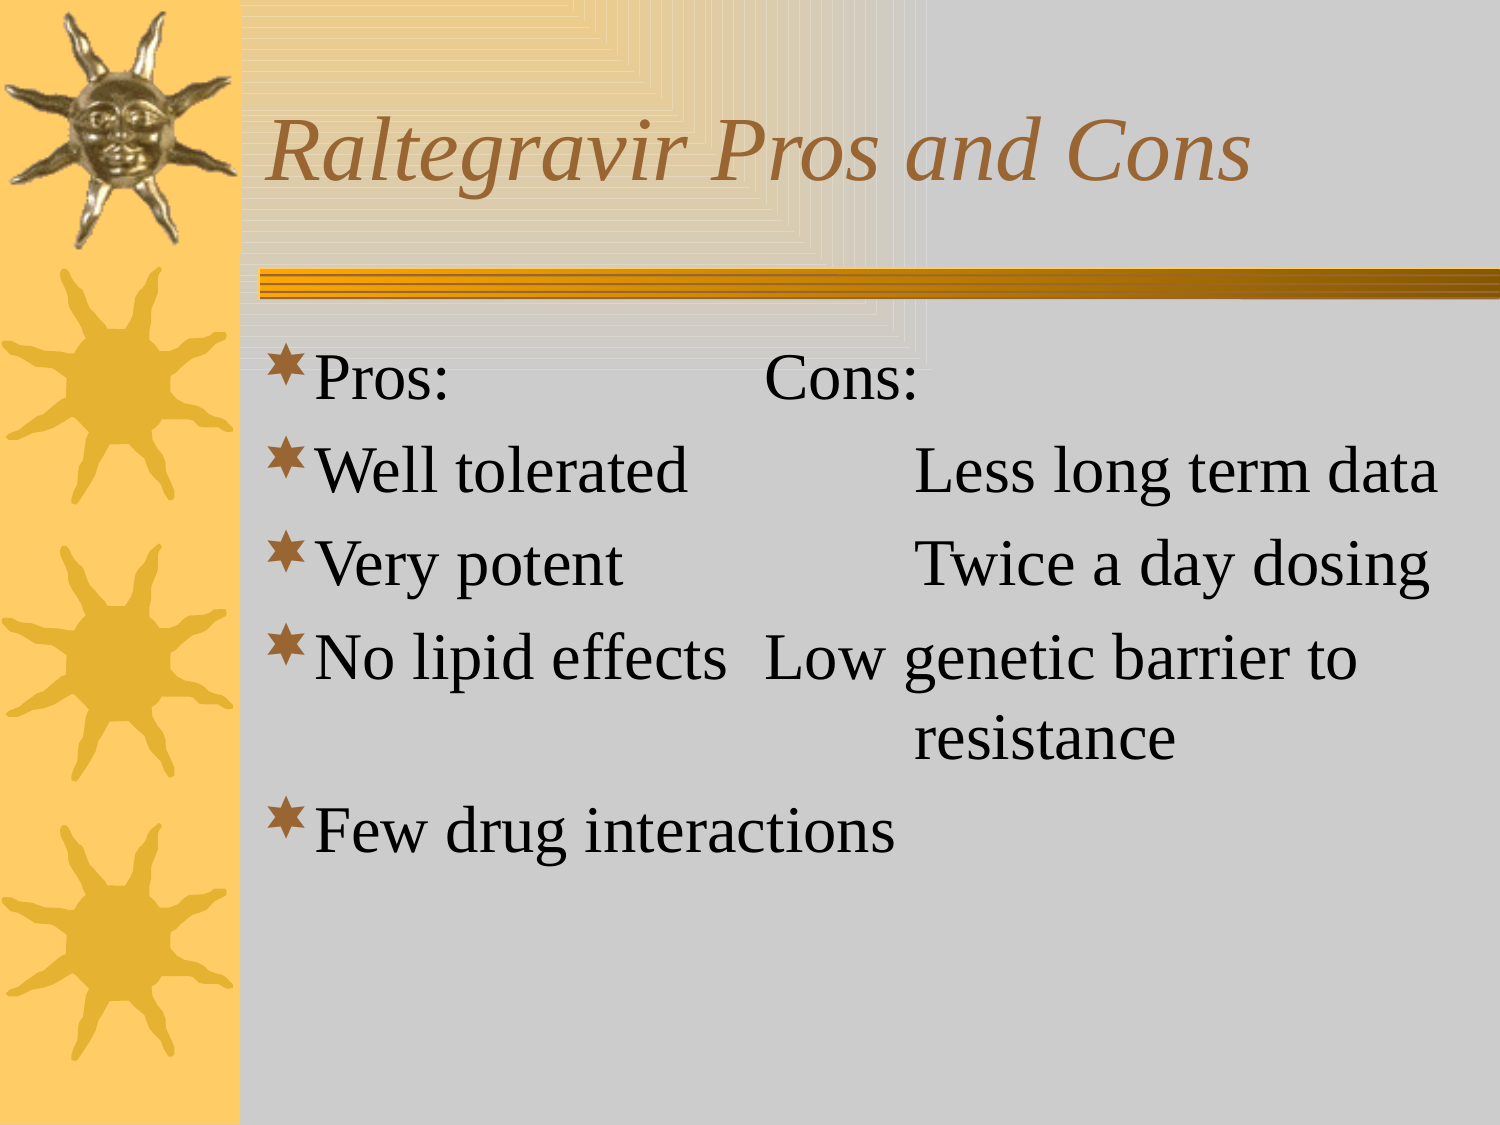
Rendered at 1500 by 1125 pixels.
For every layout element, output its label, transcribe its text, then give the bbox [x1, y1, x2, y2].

picture [1, 8, 242, 254]
list Pros: Cons: Well tolerated Less long term data Very potent Twice a day dosing No lipid effects Low genetic barrier to resistance Few drug interactions [242, 324, 1494, 1001]
title Raltegravir Pros and Cons [250, 49, 1492, 238]
